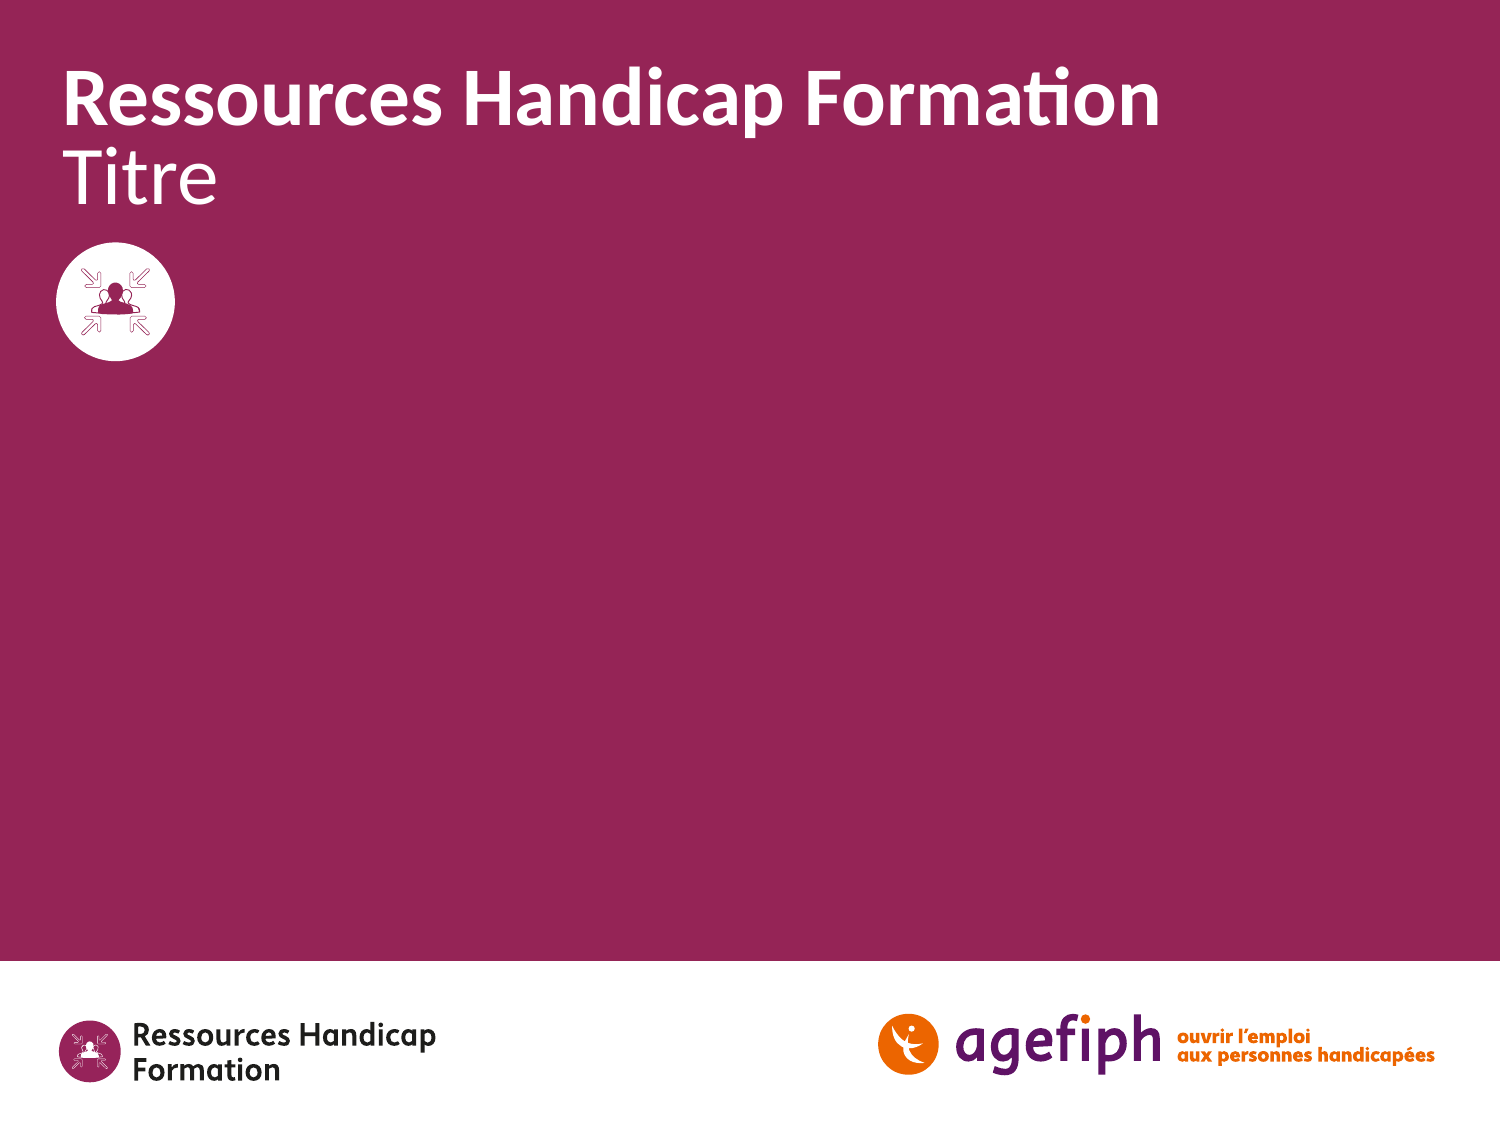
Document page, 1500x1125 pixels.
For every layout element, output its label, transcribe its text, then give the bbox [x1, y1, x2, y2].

title Ressources Handicap Formation Titre [47, 55, 1436, 232]
